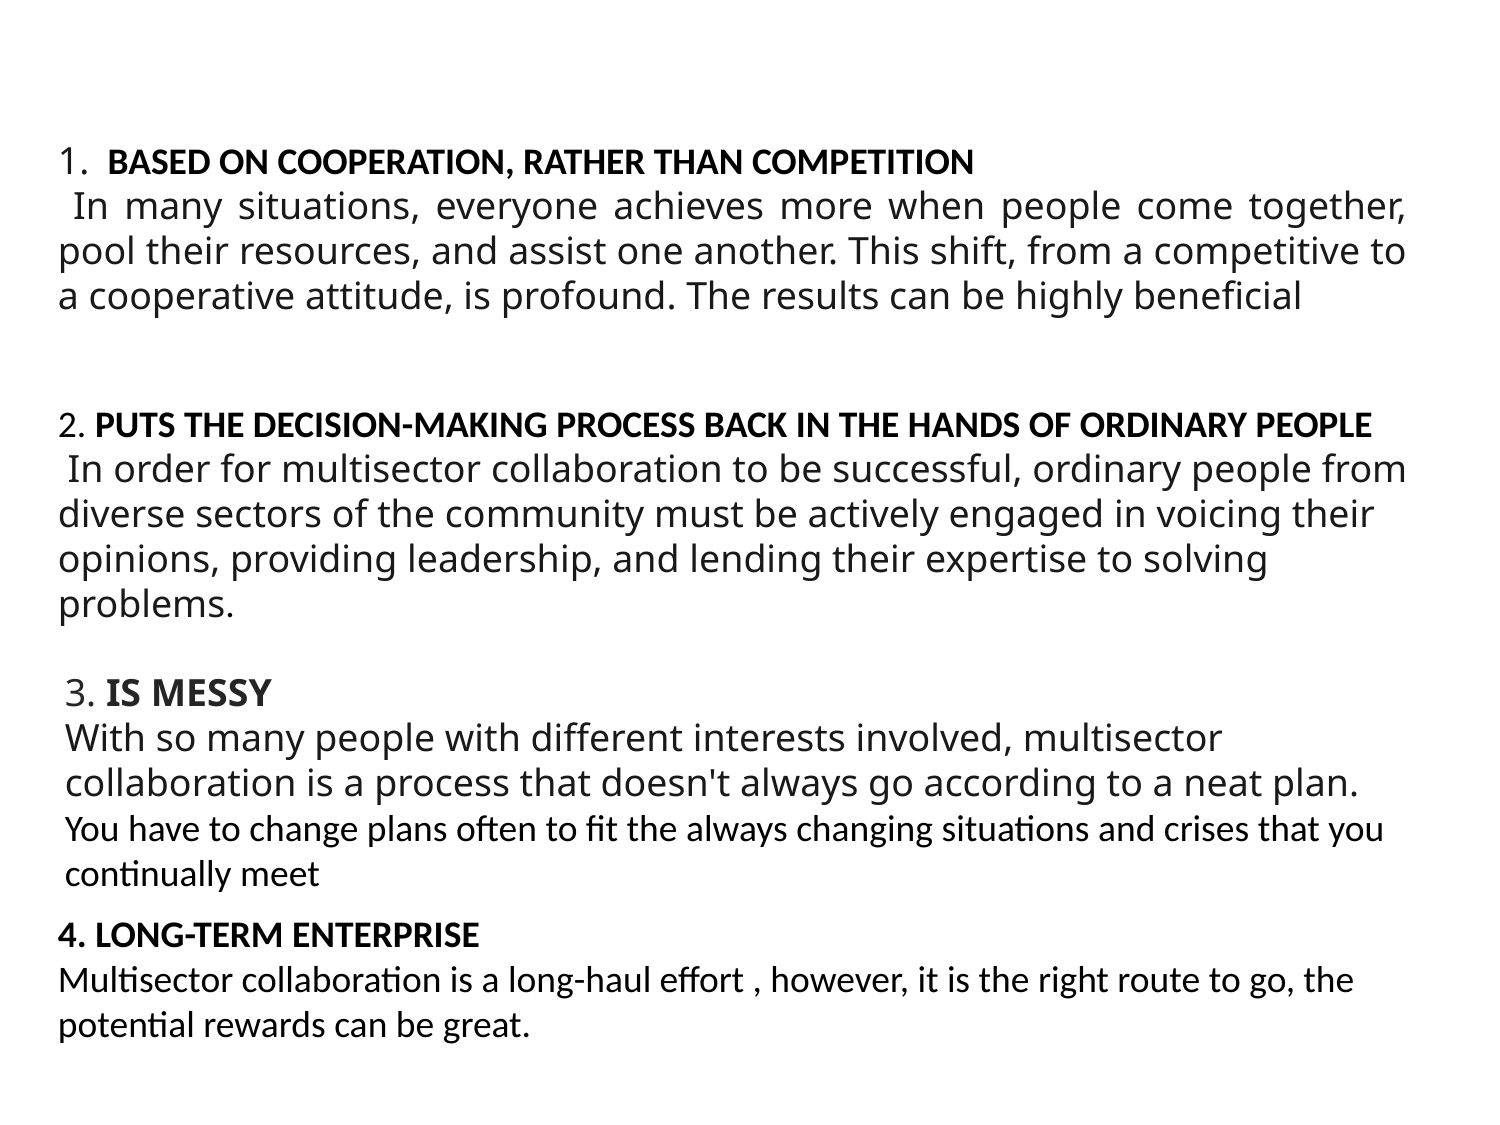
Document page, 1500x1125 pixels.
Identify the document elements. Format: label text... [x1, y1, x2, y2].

text_box 2. PUTS THE DECISION-MAKING PROCESS BACK IN THE HANDS OF ORDINARY PEOPLE In order for multisector collaboration to be successful, ordinary people from diverse sectors of the community must be actively engaged in voicing their opinions, providing leadership, and lending their expertise to solving problems. [43, 392, 1437, 633]
text_box 3. IS MESSY With so many people with different interests involved, multisector collaboration is a process that doesn't always go according to a neat plan. You have to change plans often to fit the always changing situations and crises that you continually meet [49, 661, 1430, 901]
text_box 4. LONG-TERM ENTERPRISE Multisector collaboration is a long-haul effort , however, it is the right route to go, the potential rewards can be great. [43, 902, 1423, 1053]
text_box 1. BASED ON COOPERATION, RATHER THAN COMPETITION In many situations, everyone achieves more when people come together, pool their resources, and assist one another. This shift, from a competitive to a cooperative attitude, is profound. The results can be highly beneficial [43, 129, 1423, 324]
